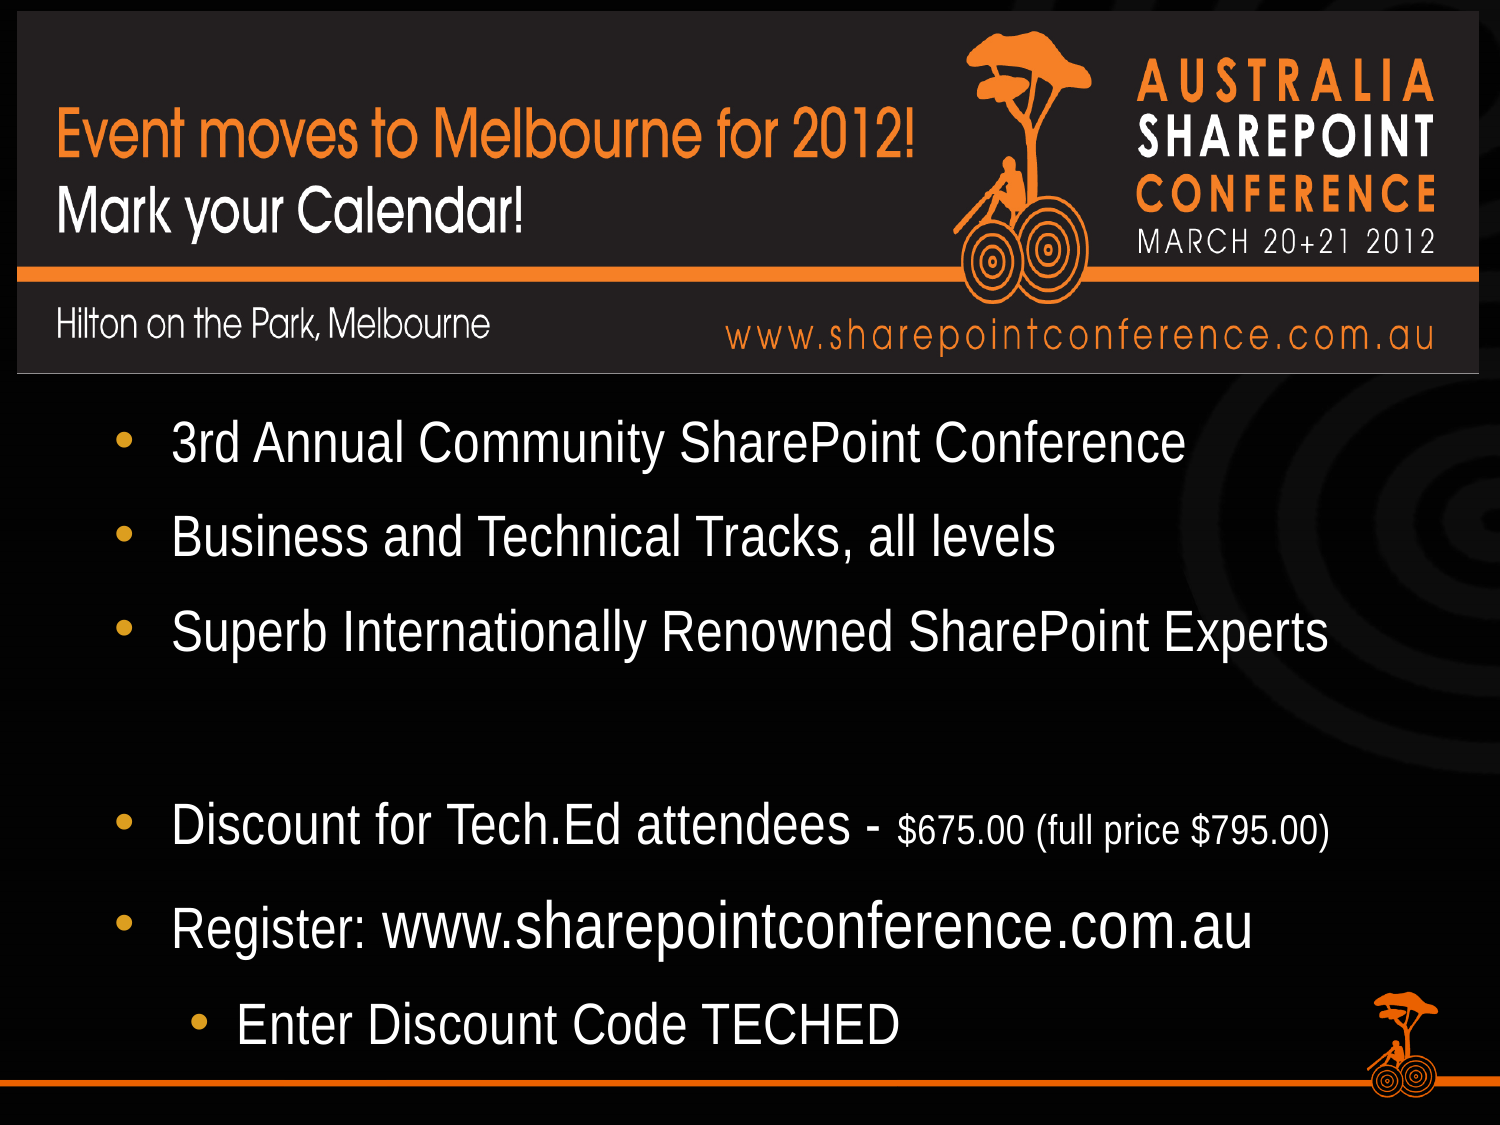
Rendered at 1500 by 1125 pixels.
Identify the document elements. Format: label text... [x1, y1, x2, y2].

picture [0, 0, 1500, 1125]
list 3rd Annual Community SharePoint Conference Business and Technical Tracks, all levels Superb Internationally Renowned SharePoint Experts Discount for Tech.Ed attendees - $675.00 (full price $795.00) Register: www.sharepointconference.com.au Enter Discount Code TECHED [99, 397, 1400, 1083]
